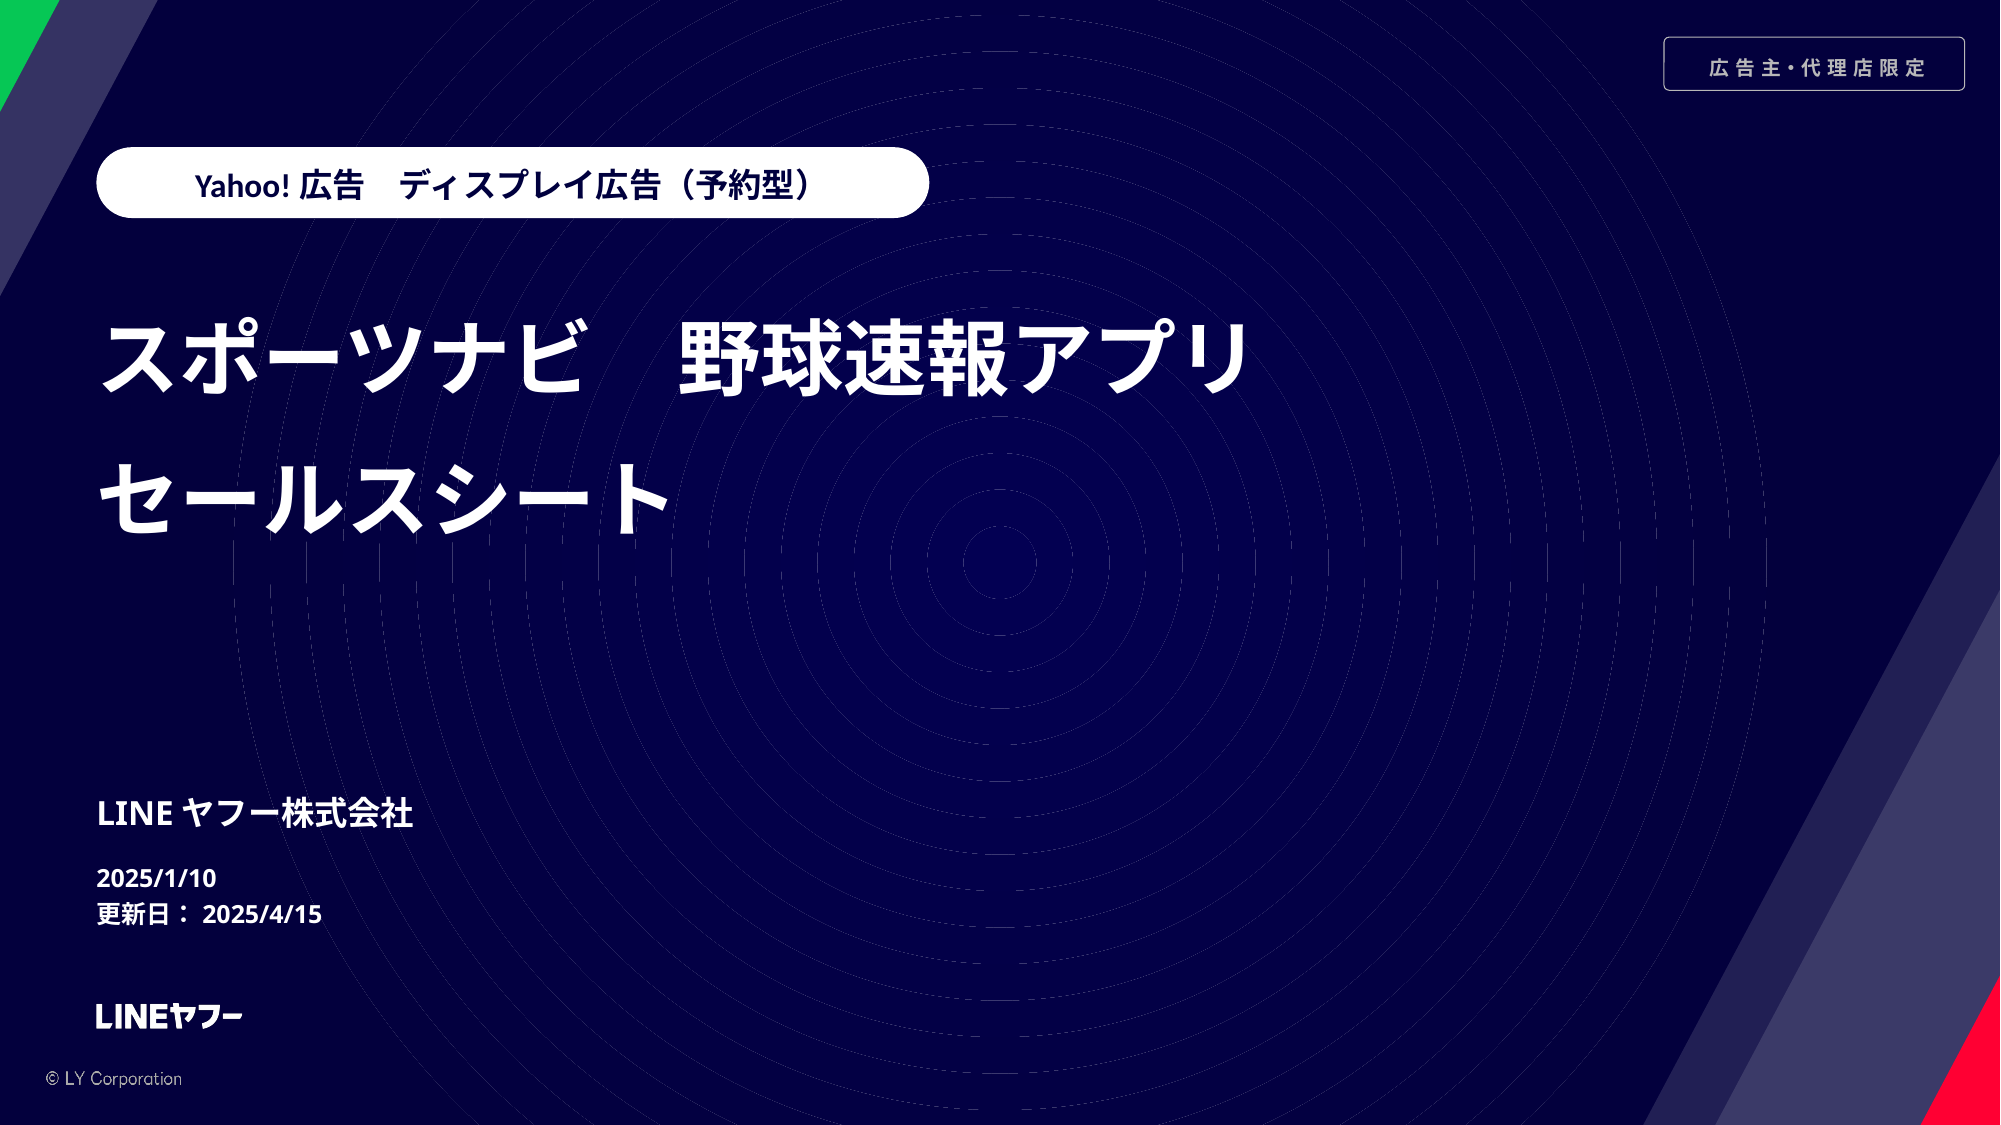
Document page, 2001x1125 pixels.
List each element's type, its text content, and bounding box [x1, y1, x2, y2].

picture [46, 1071, 181, 1088]
text_box 更新日：2025/4/15 [96, 902, 359, 948]
list LINEヤフー株式会社 [96, 723, 1552, 832]
list 2025/1/10 [96, 865, 293, 902]
list スポーツナビ 野球速報アプリ セールスシート [96, 268, 1904, 547]
